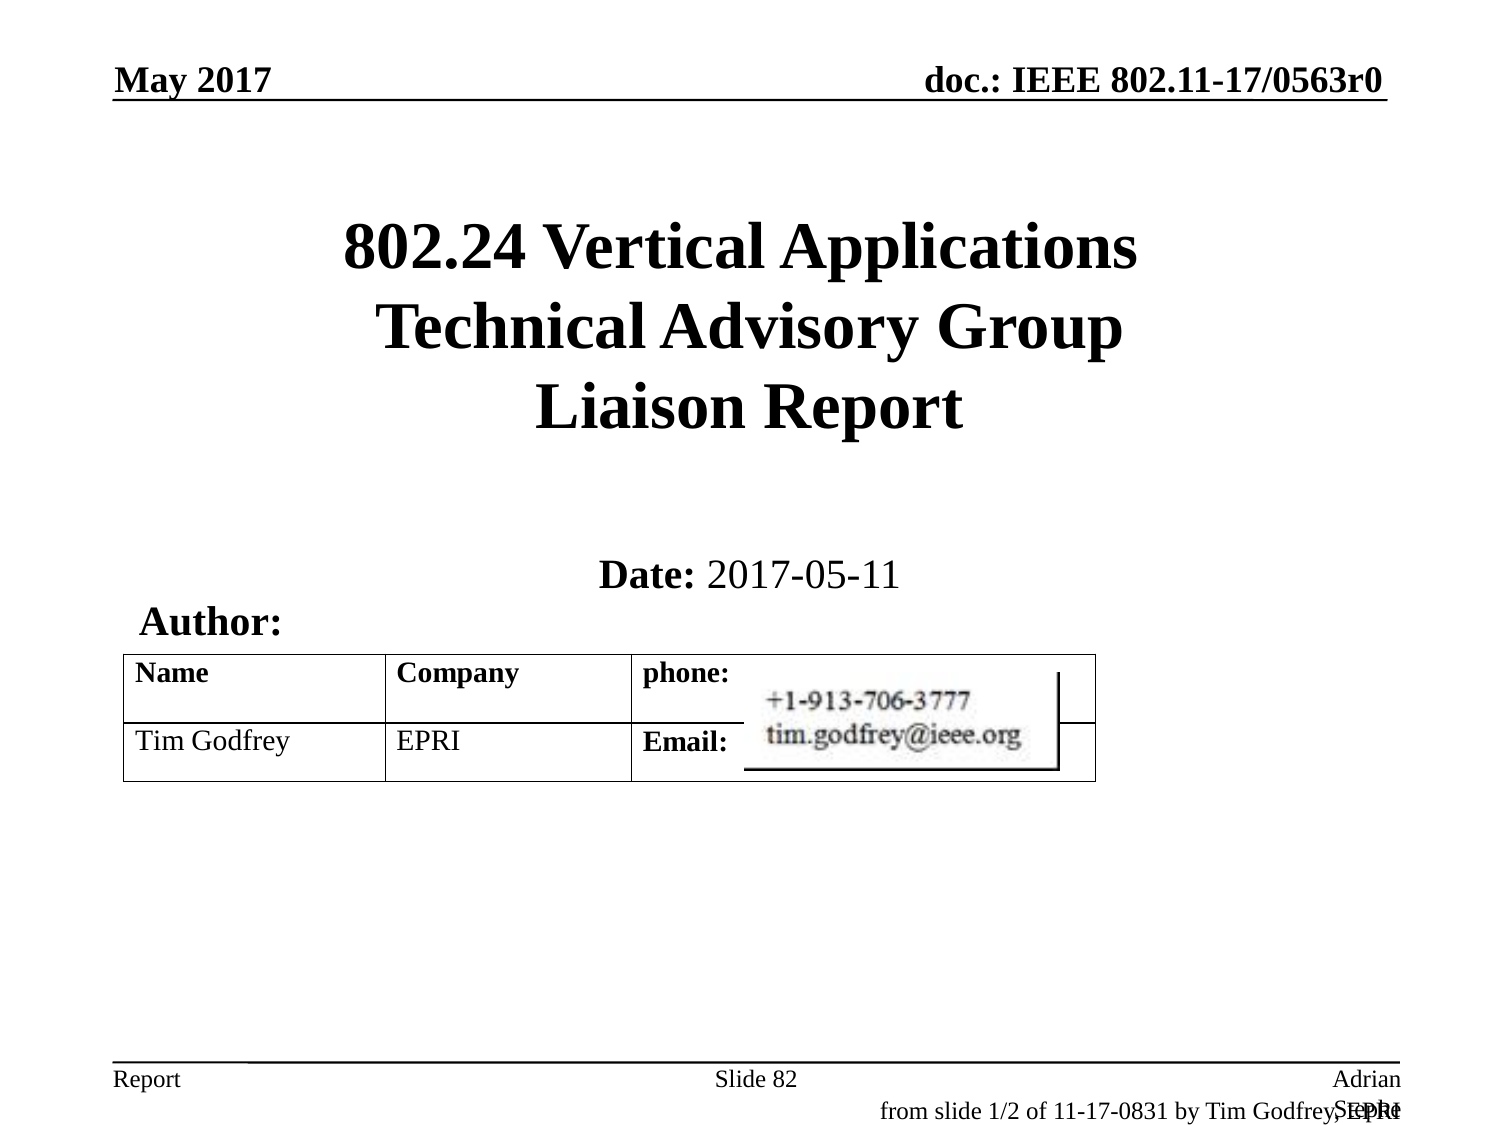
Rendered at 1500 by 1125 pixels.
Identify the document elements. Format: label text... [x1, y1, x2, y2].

text_box from slide 1/2 of 11-17-0831 by Tim Godfrey, EPRI [343, 1087, 1417, 1125]
footer Adrian Stephens, Intel Corporation [1324, 1061, 1402, 1087]
text_box Author: [123, 586, 362, 649]
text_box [107, 653, 1460, 1036]
slide_number Slide 82 [711, 1061, 801, 1087]
list Date: 2017-05-11 [112, 538, 1388, 652]
title 802.24 Vertical Applications Technical Advisory Group Liaison Report [112, 233, 1388, 409]
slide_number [114, 54, 374, 101]
